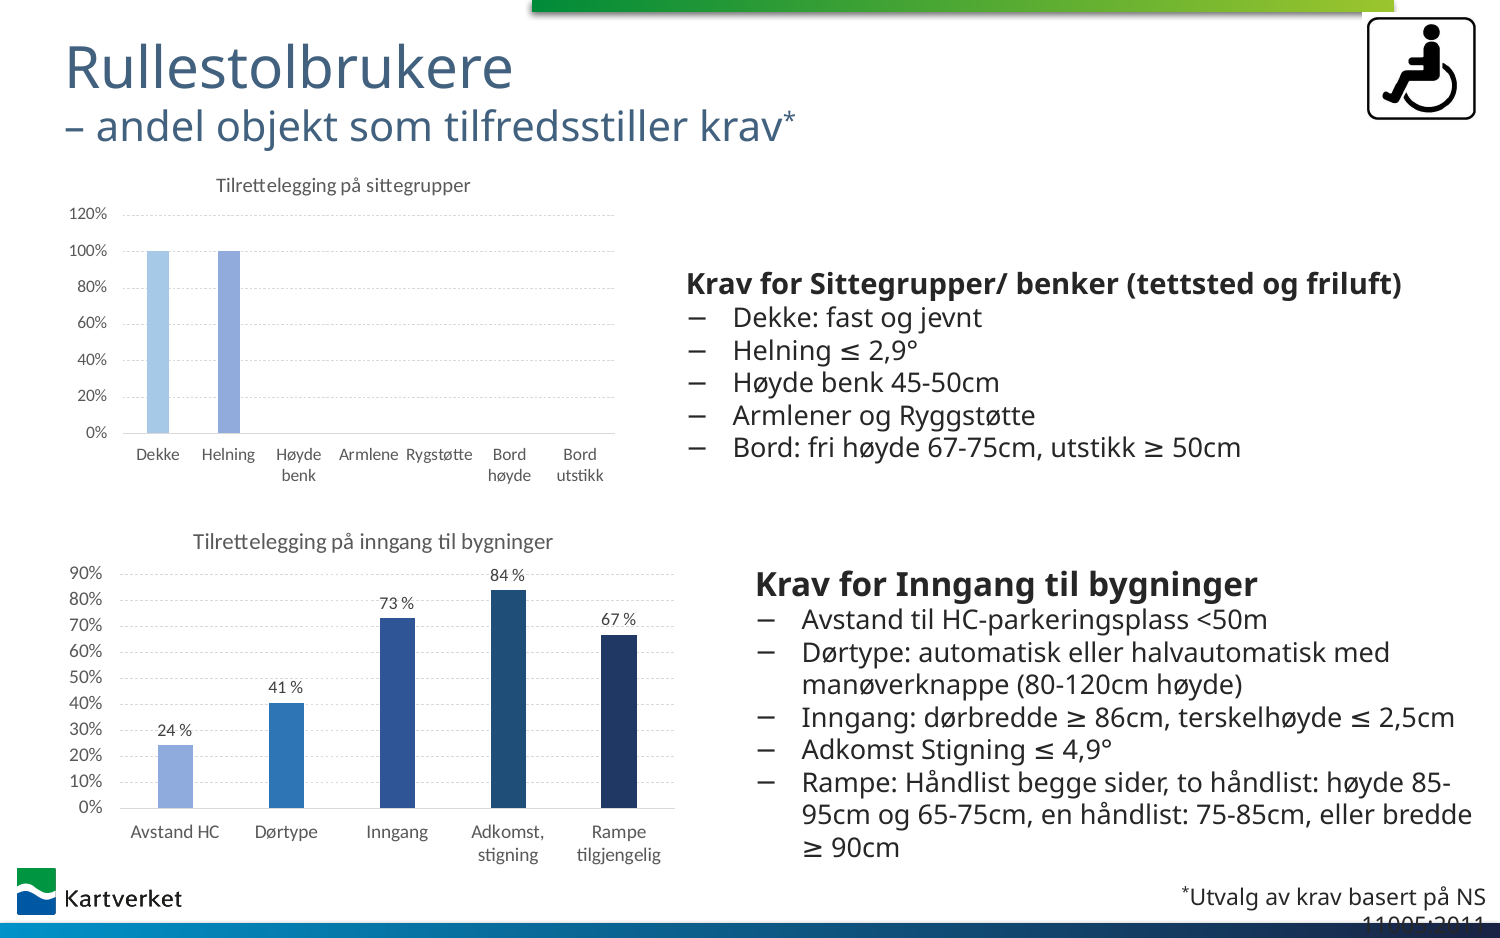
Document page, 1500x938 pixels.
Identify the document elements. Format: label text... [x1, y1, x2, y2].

text_box *Utvalg av krav basert på NS 11005:2011 [1068, 873, 1500, 938]
picture [1362, 12, 1481, 126]
picture [62, 166, 625, 492]
text_box Krav for Inngang til bygninger Avstand til HC-parkeringsplass <50m Dørtype: automatisk eller halvautomatisk med manøverknappe (80-120cm høyde) Inngang: dørbredde ≥ 86cm, terskelhøyde ≤ 2,5cm Adkomst Stigning ≤ 4,9° Rampe: Håndlist begge sider, to håndlist: høyde 85-95cm og 65-75cm, en håndlist: 75-85cm, eller bredde ≥ 90cm [740, 555, 1491, 870]
text_box Krav for Sittegrupper/ benker (tettsted og friluft) Dekke: fast og jevnt Helning ≤ 2,9° Høyde benk 45-50cm Armlener og Ryggstøtte Bord: fri høyde 67-75cm, utstikk ≥ 50cm [670, 258, 1418, 471]
picture [62, 520, 685, 874]
text_box Rullestolbrukere – andel objekt som tilfredsstiller krav* [49, 25, 1431, 158]
